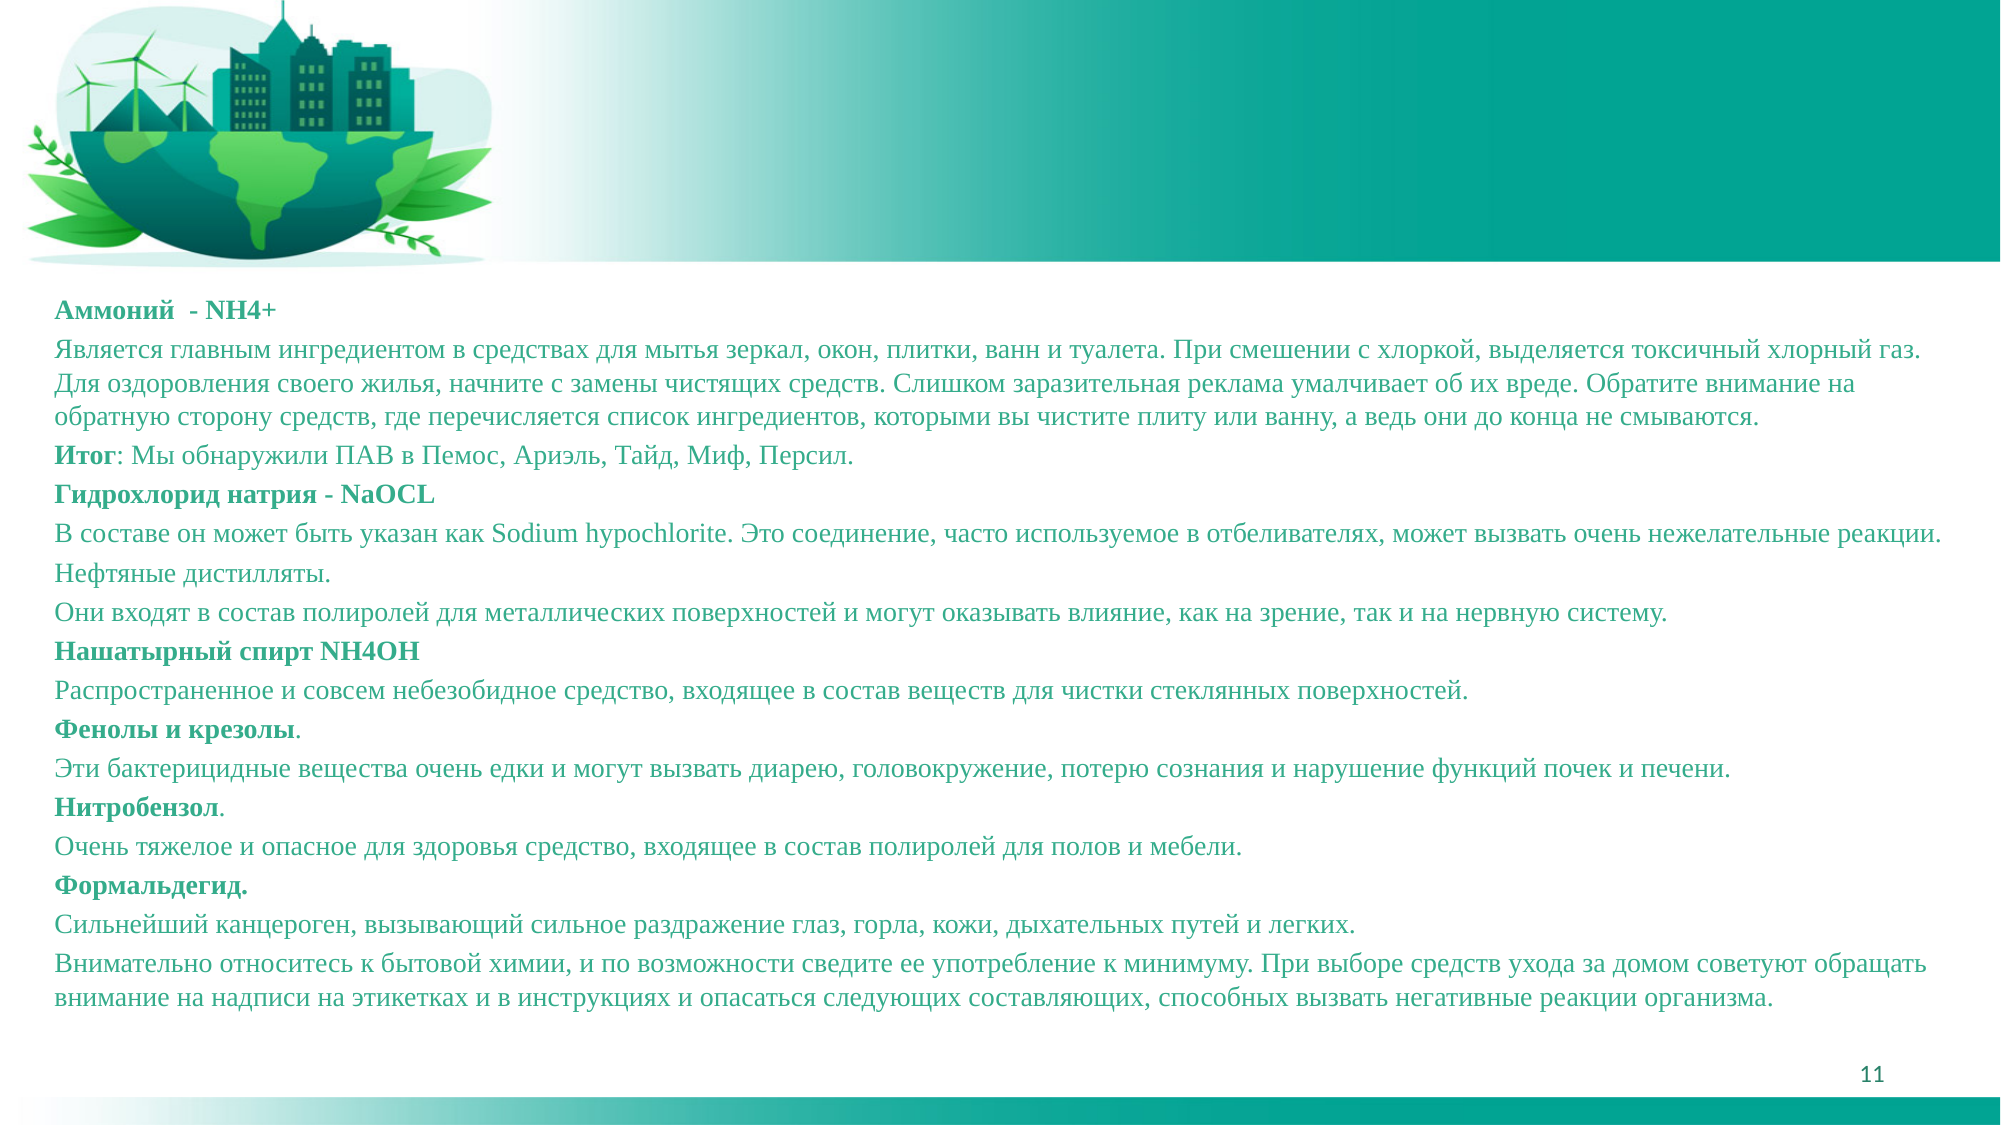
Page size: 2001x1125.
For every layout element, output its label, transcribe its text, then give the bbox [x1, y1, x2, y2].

list Аммоний - NH4+ Является главным ингредиентом в средствах для мытья зеркал, окон, плитки, ванн и туалета. При смешении с хлоркой, выделяется токсичный хлорный газ. Для оздоровления своего жилья, начните с замены чистящих средств. Слишком заразительная реклама умалчивает об их вреде. Обратите внимание на обратную сторону средств, где перечисляется список ингредиентов, которыми вы чистите плиту или ванну, а ведь они до конца не смываются. Итог: Мы обнаружили ПАВ в Пемос, Ариэль, Тайд, Миф, Персил. Гидрохлорид натрия - NaOCL В составе он может быть указан как Sodium hypochlorite. Это соединение, часто используемое в отбеливателях, может вызвать очень нежелательные реакции. Нефтяные дистилляты. Они входят в состав полиролей для металлических поверхностей и могут оказывать влияние, как на зрение, так и на нервную систему. Нашатырный спирт NH4OH Распространенное и совсем небезобидное средство, входящее в состав веществ для чистки стеклянных поверхностей. Фенолы и крезолы. Эти бактерицидные вещества очень едки и могут вызвать диарею, головокружение, потерю сознания и нарушение функций почек и печени. Нитробензол. Очень тяжелое и опасное для здоровья средство, входящее в состав полиролей для полов и мебели. Формальдегид. Сильнейший канцероген, вызывающий сильное раздражение глаз, горла, кожи, дыхательных путей и легких. Внимательно относитесь к бытовой химии, и по возможности сведите ее употребление к минимуму. При выборе средств ухода за домом советуют обращать внимание на надписи на этикетках и в инструкциях и опасаться следующих составляющих, способных вызвать негативные реакции организма. [39, 283, 1961, 1103]
picture [0, 0, 2001, 1125]
